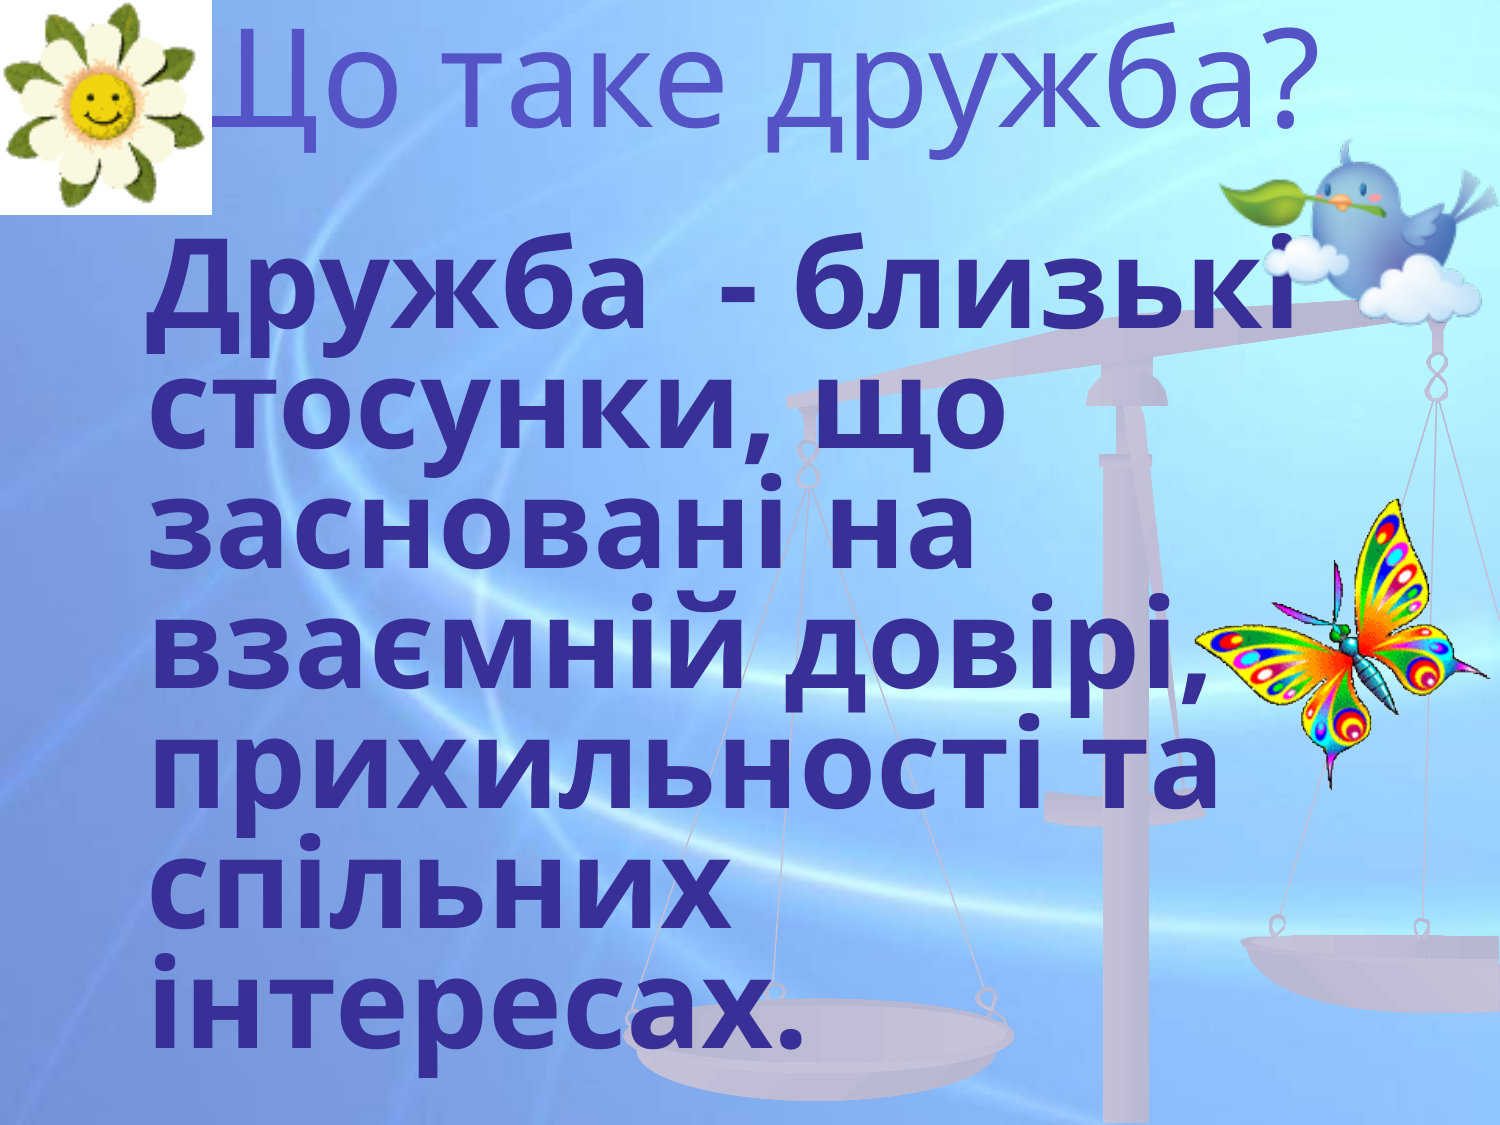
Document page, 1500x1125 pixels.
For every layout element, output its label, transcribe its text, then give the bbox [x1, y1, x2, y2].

picture [1438, 355, 1444, 371]
list Дружба - близькі стосунки, що засновані на взаємній довірі, прихильності та спільних інтересах. [74, 224, 1438, 1063]
title Що таке дружба? [214, 0, 1426, 146]
picture [0, 0, 1500, 1125]
picture [1438, 379, 1446, 397]
